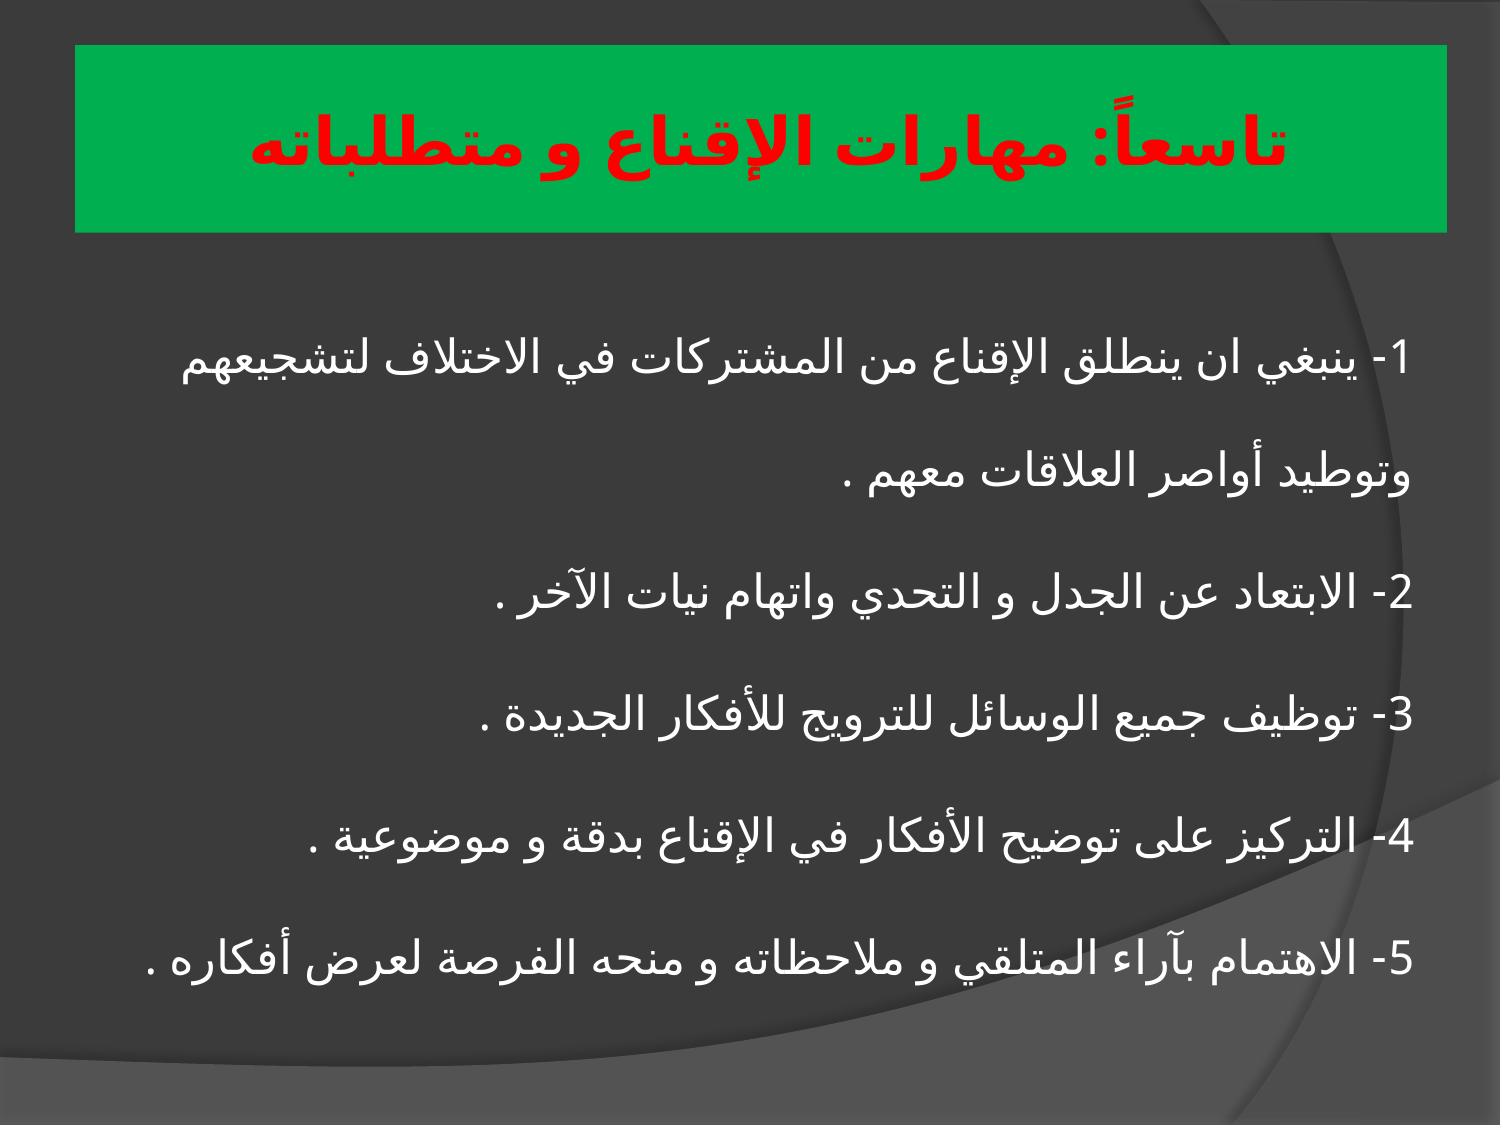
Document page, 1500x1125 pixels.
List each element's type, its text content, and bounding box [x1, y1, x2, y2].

title تاسعاً: مهارات الإقناع و متطلباته [75, 45, 1447, 233]
list 1- ينبغي ان ينطلق الإقناع من المشتركات في الاختلاف لتشجيعهم وتوطيد أواصر العلاقات معهم . 2- الابتعاد عن الجدل و التحدي واتهام نيات الآخر . 3- توظيف جميع الوسائل للترويج للأفكار الجديدة . 4- التركيز على توضيح الأفكار في الإقناع بدقة و موضوعية . 5- الاهتمام بآراء المتلقي و ملاحظاته و منحه الفرصة لعرض أفكاره . [75, 262, 1436, 1005]
